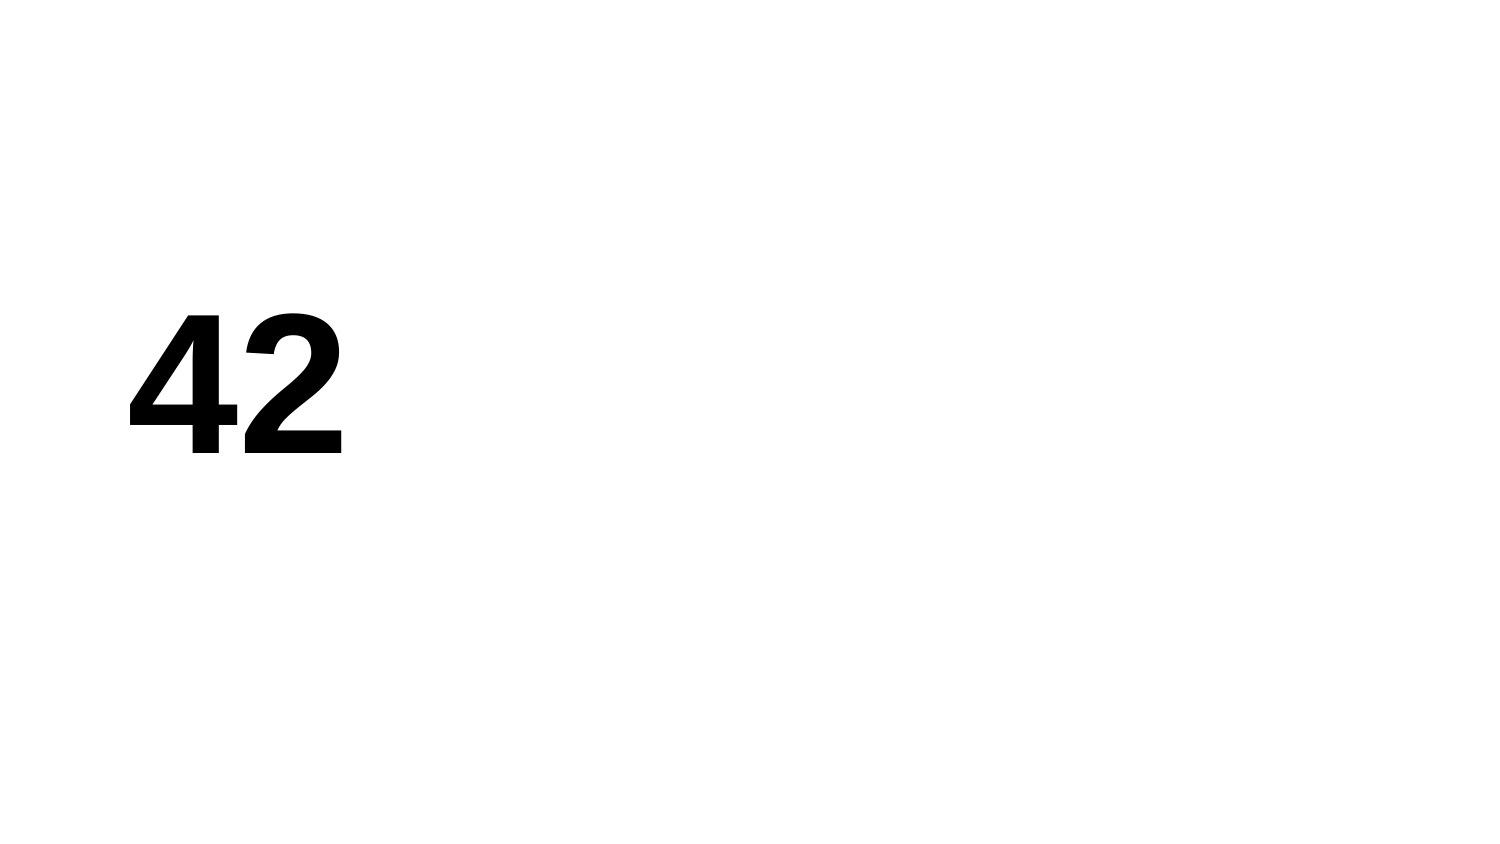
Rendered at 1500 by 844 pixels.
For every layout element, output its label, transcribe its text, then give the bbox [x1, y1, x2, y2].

text_box 42 [112, 235, 1388, 509]
